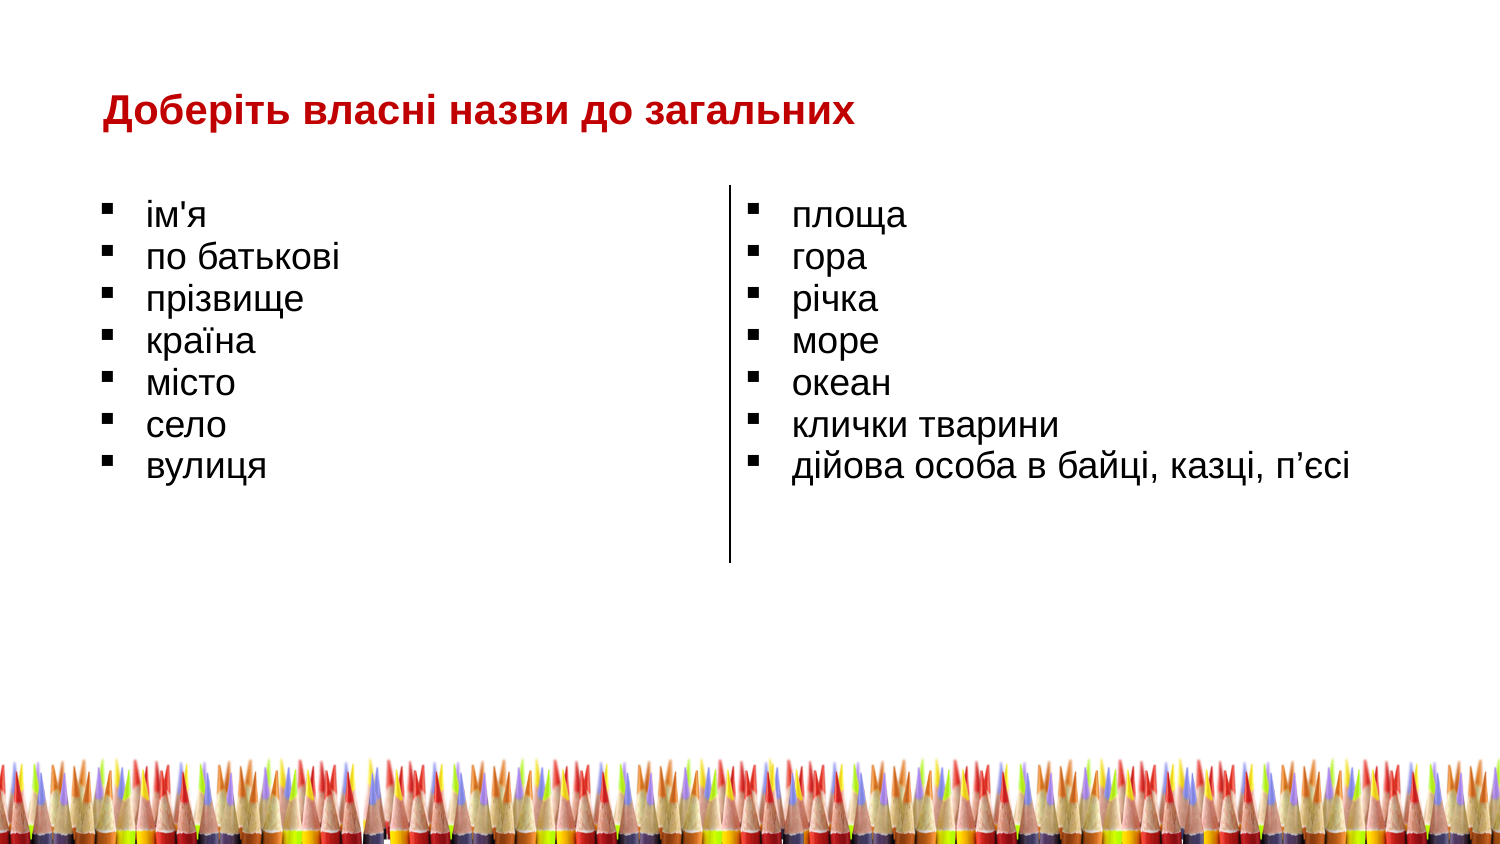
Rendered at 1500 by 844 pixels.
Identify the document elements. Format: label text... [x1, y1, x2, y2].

text_box Доберіть власні назви до загальних [88, 75, 1341, 185]
table_header площа гора річка море океан клички тварини дійова особа в байці, казці, п’єсі [731, 186, 1375, 558]
table_header ім'я по батькові прізвище країна місто село вулиця [85, 186, 729, 558]
picture [0, 756, 1500, 844]
